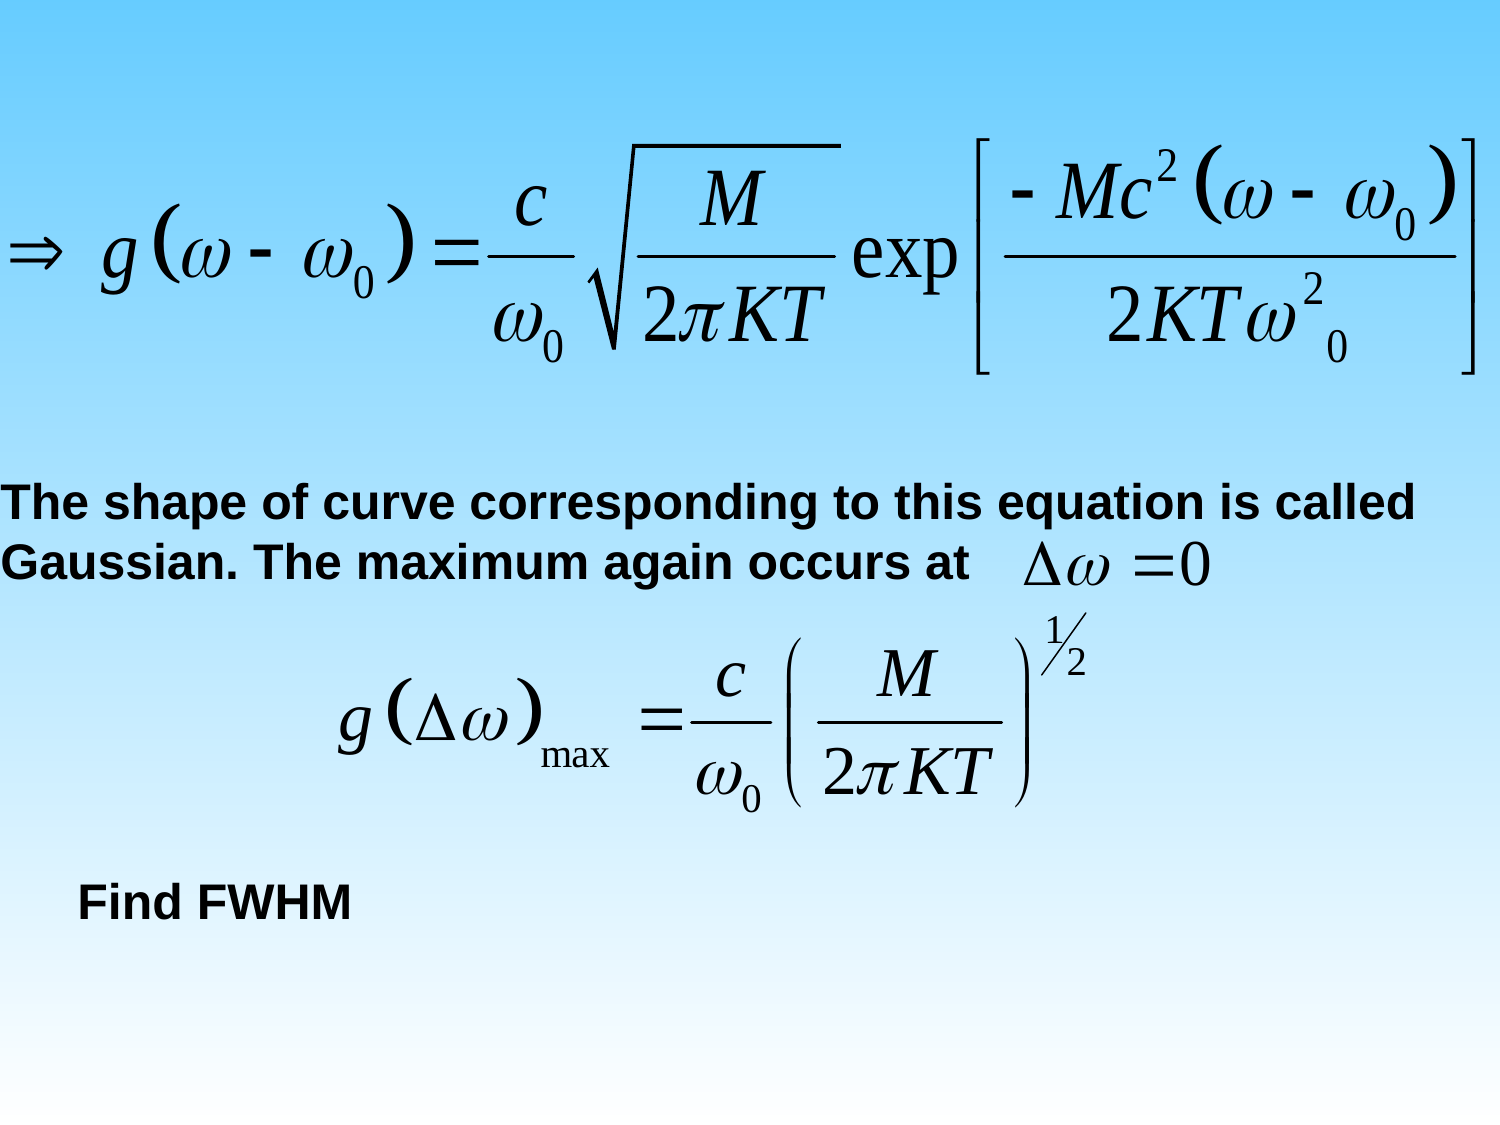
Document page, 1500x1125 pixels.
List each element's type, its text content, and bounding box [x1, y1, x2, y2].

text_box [1012, 524, 1226, 602]
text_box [324, 599, 1101, 828]
text_box Find FWHM [62, 862, 368, 938]
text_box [0, 117, 1500, 395]
text_box The shape of curve corresponding to this equation is called Gaussian. The maximum again occurs at [0, 462, 1433, 598]
